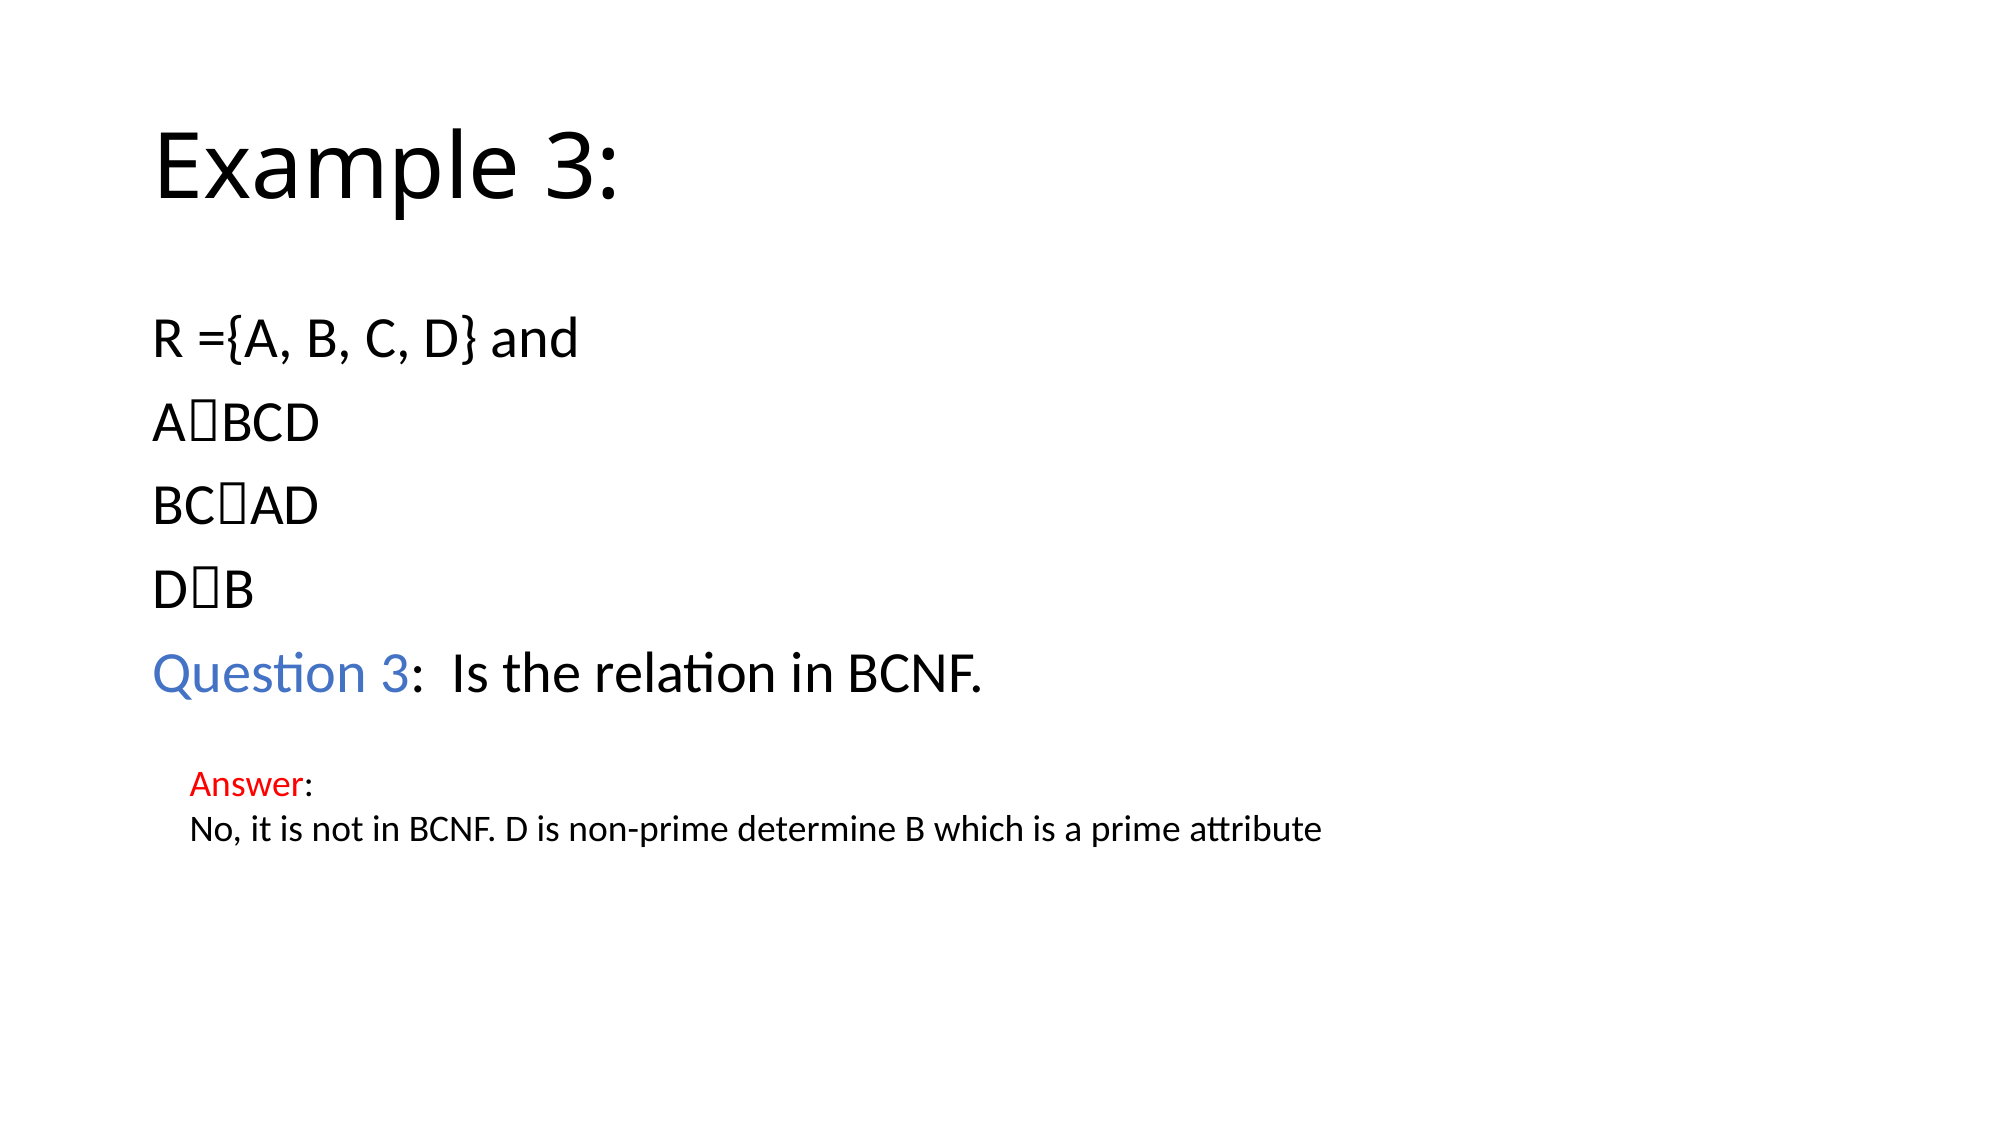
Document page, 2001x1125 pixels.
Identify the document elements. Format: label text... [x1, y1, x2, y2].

text_box Answer: No, it is not in BCNF. D is non-prime determine B which is a prime attribute [174, 751, 1685, 902]
list R ={A, B, C, D} and ABCD BCAD DB Question 3: Is the relation in BCNF. [137, 299, 1863, 766]
title Example 3: [137, 59, 1863, 278]
